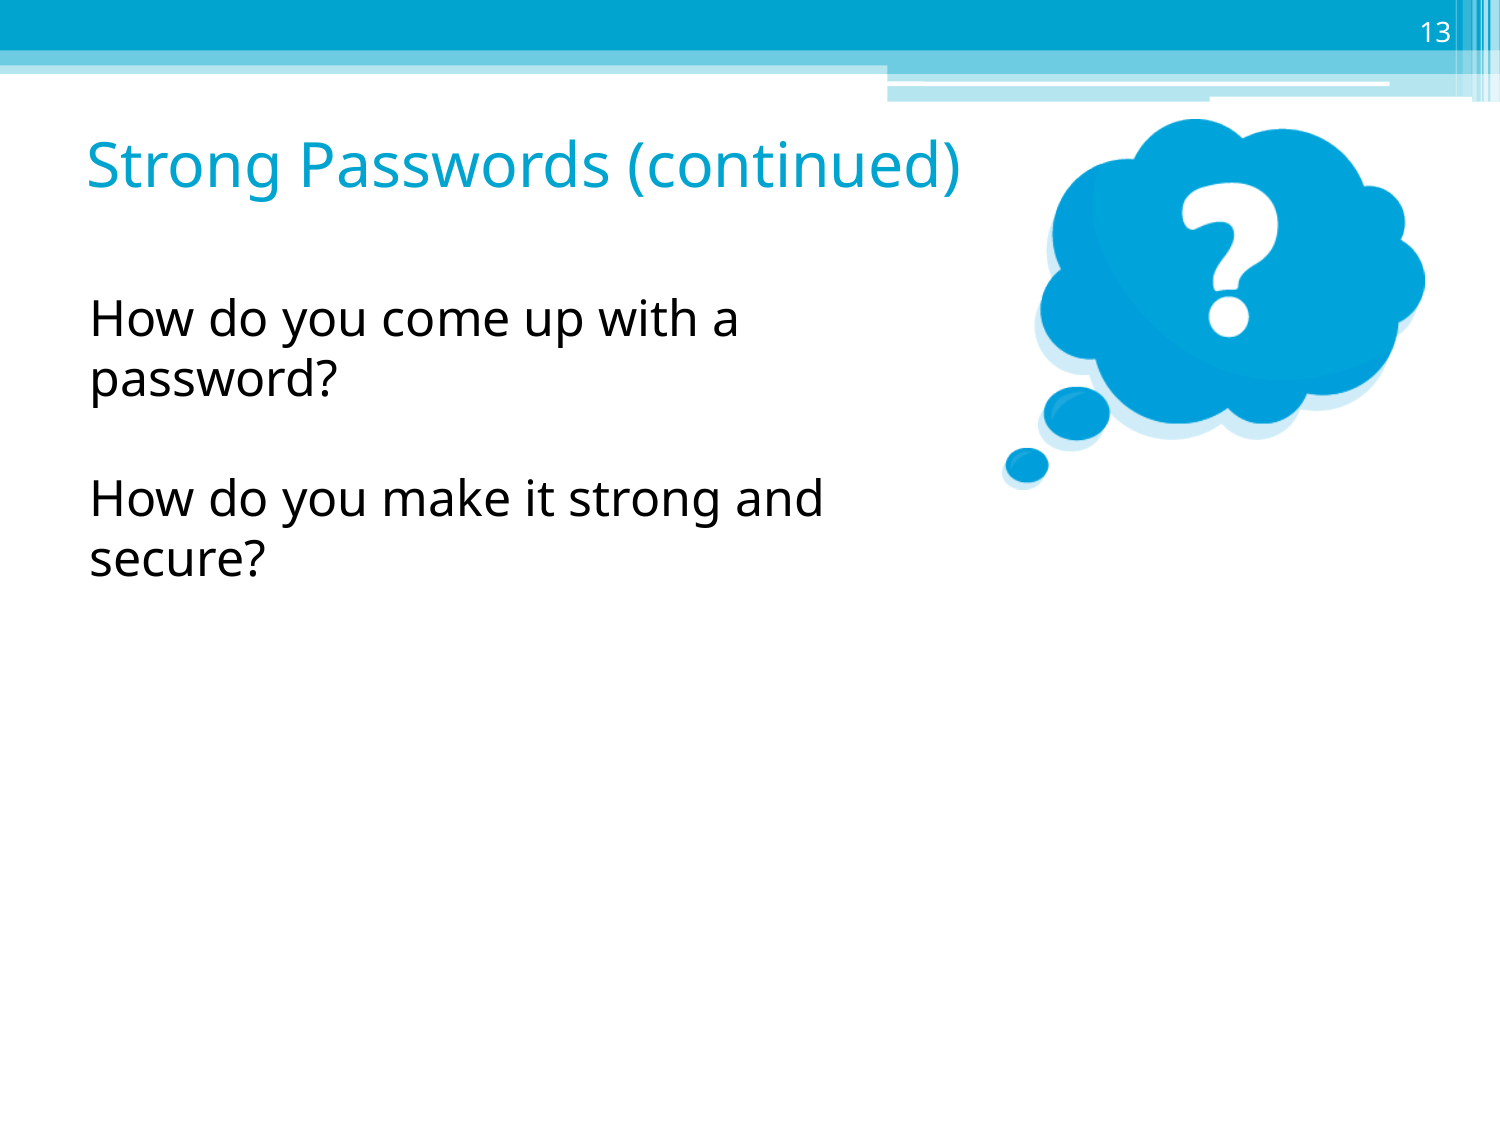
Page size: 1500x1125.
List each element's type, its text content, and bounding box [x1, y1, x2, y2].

text_box How do you come up with a password? How do you make it strong and secure? [75, 279, 946, 595]
picture [1204, 119, 1425, 274]
picture [1209, 297, 1249, 337]
slide_number 13 [1341, 0, 1466, 61]
title Strong Passwords (continued) [71, 74, 1422, 250]
picture [1001, 119, 1425, 490]
picture [1182, 183, 1278, 291]
